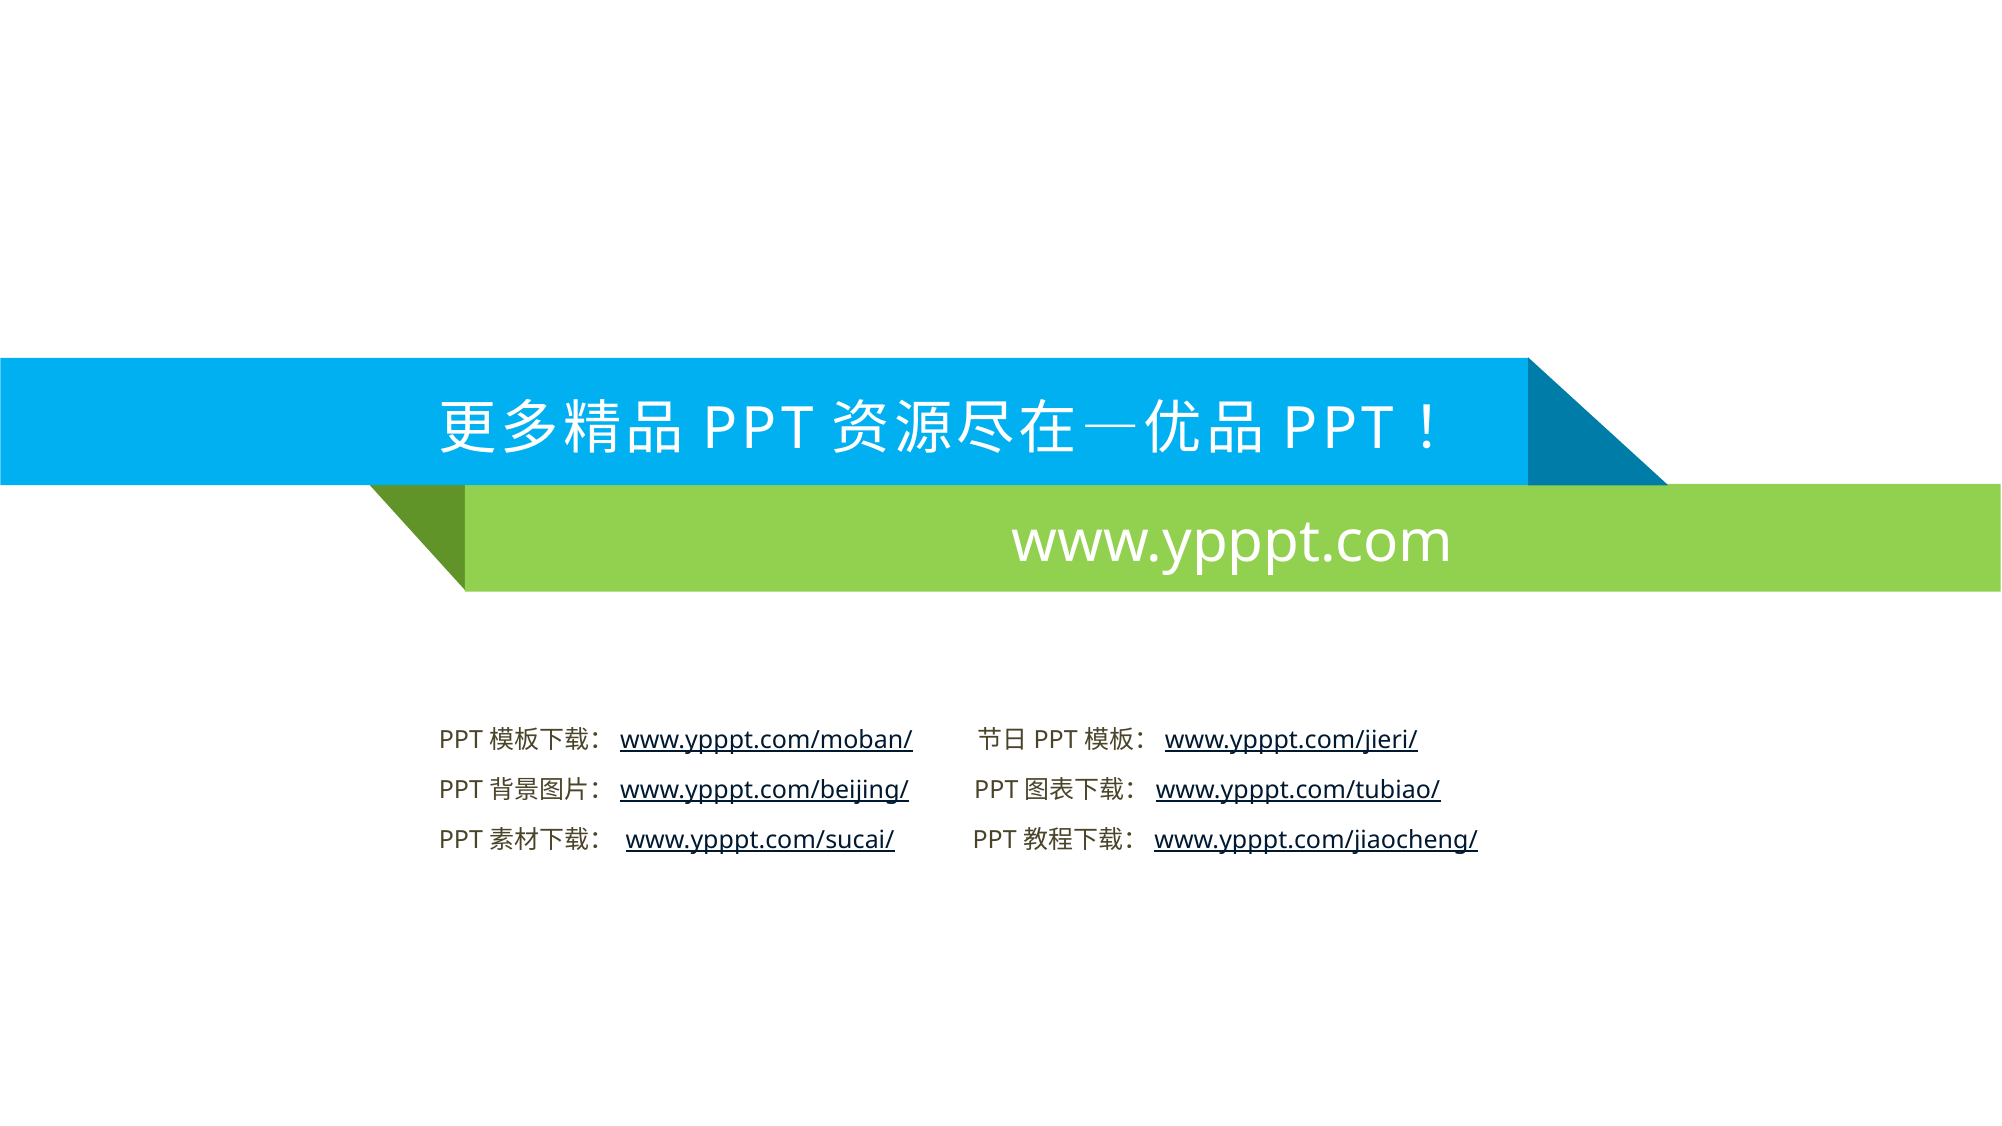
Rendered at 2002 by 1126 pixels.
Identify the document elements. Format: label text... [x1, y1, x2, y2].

text_box PPT模板下载：www.ypppt.com/moban/ 节日PPT模板：www.ypppt.com/jieri/ PPT背景图片：www.ypppt.com/beijing/ PPT图表下载：www.ypppt.com/tubiao/ PPT素材下载： www.ypppt.com/sucai/ PPT教程下载：www.ypppt.com/jiaocheng/ [423, 643, 1558, 922]
text_box [1527, 355, 1671, 487]
text_box www.ypppt.com [464, 483, 2001, 593]
text_box [369, 486, 464, 591]
text_box 更多精品PPT资源尽在—优品PPT！ [0, 357, 1527, 486]
